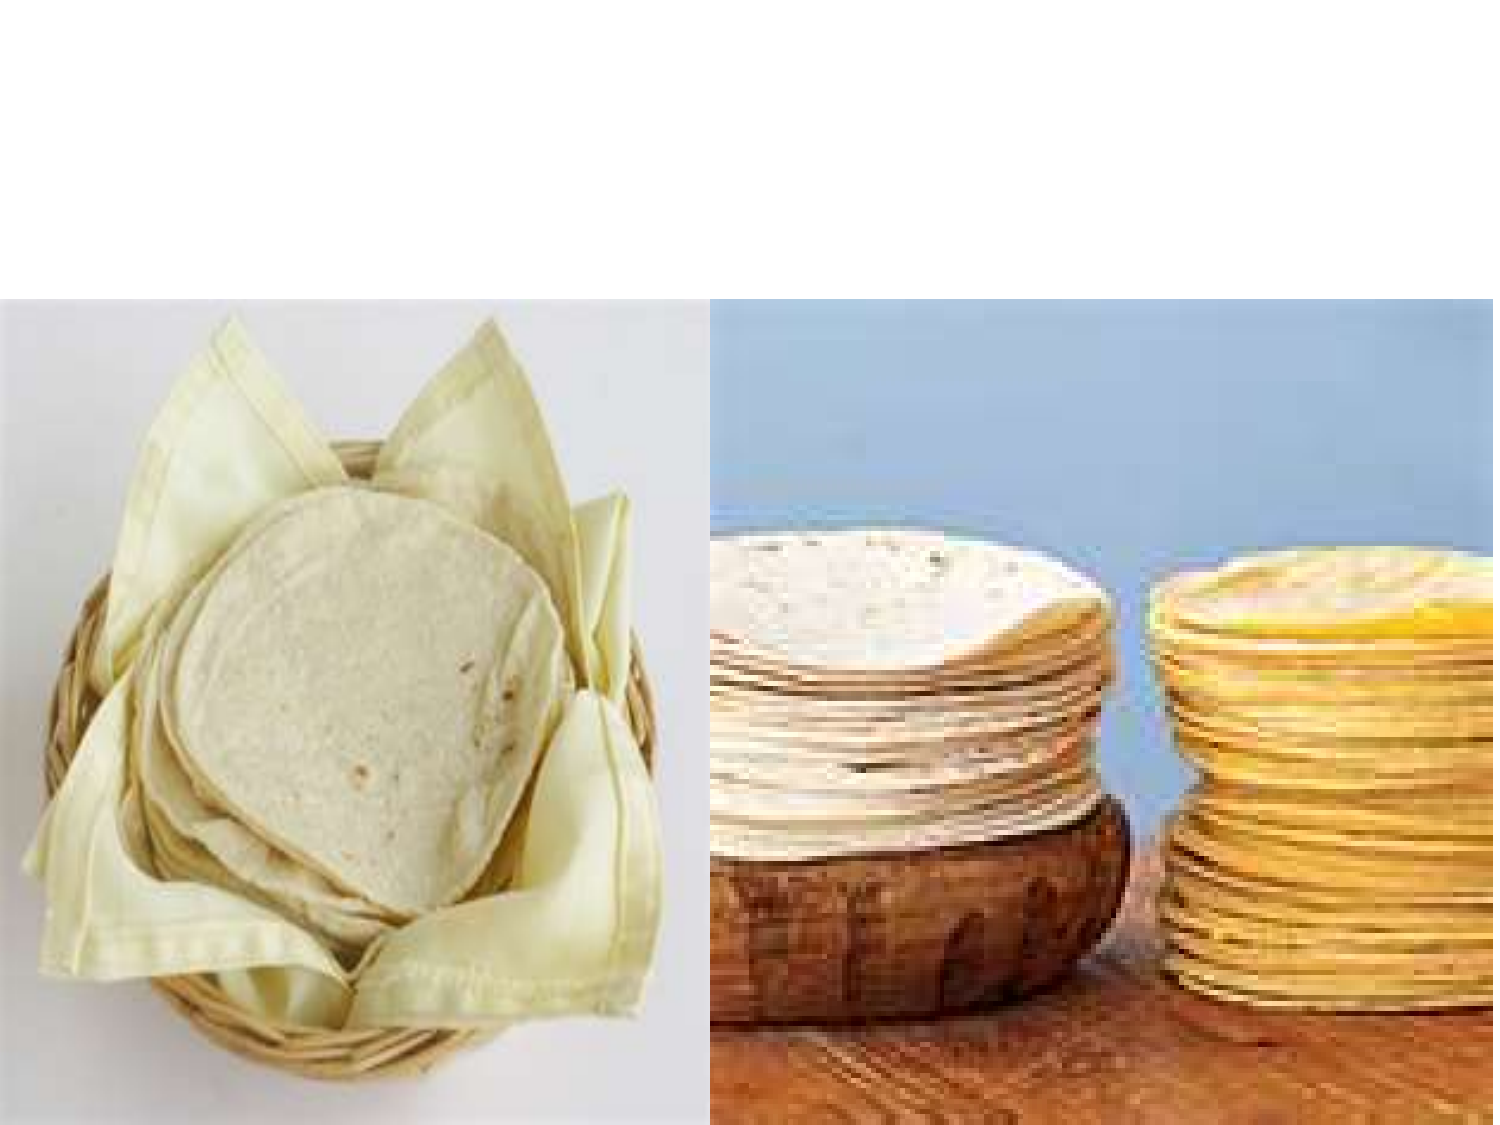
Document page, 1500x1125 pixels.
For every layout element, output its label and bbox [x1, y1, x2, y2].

picture [0, 299, 1493, 1125]
